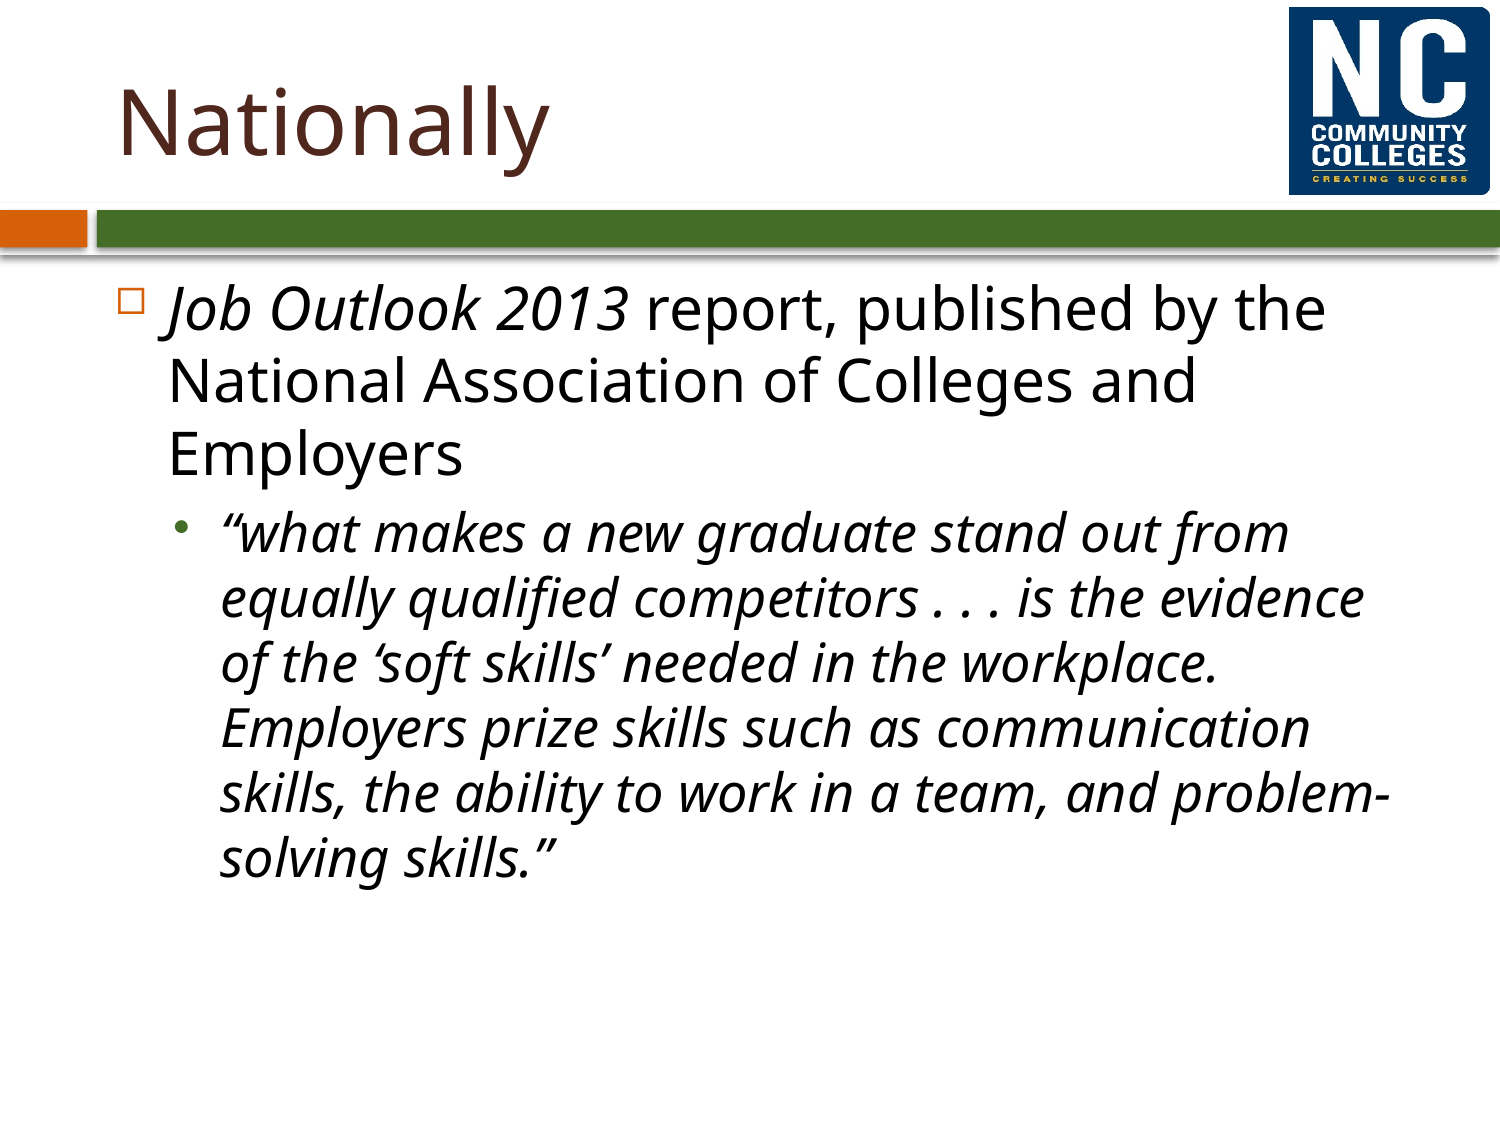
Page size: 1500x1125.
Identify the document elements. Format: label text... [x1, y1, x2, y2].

title Nationally [100, 37, 1284, 200]
picture [1288, 6, 1490, 195]
list Job Outlook 2013 report, published by the National Association of Colleges and Employers “what makes a new graduate stand out from equally qualified competitors . . . is the evidence of the ‘soft skills’ needed in the workplace. Employers prize skills such as communication skills, the ability to work in a team, and problem-solving skills.” [100, 262, 1438, 1000]
